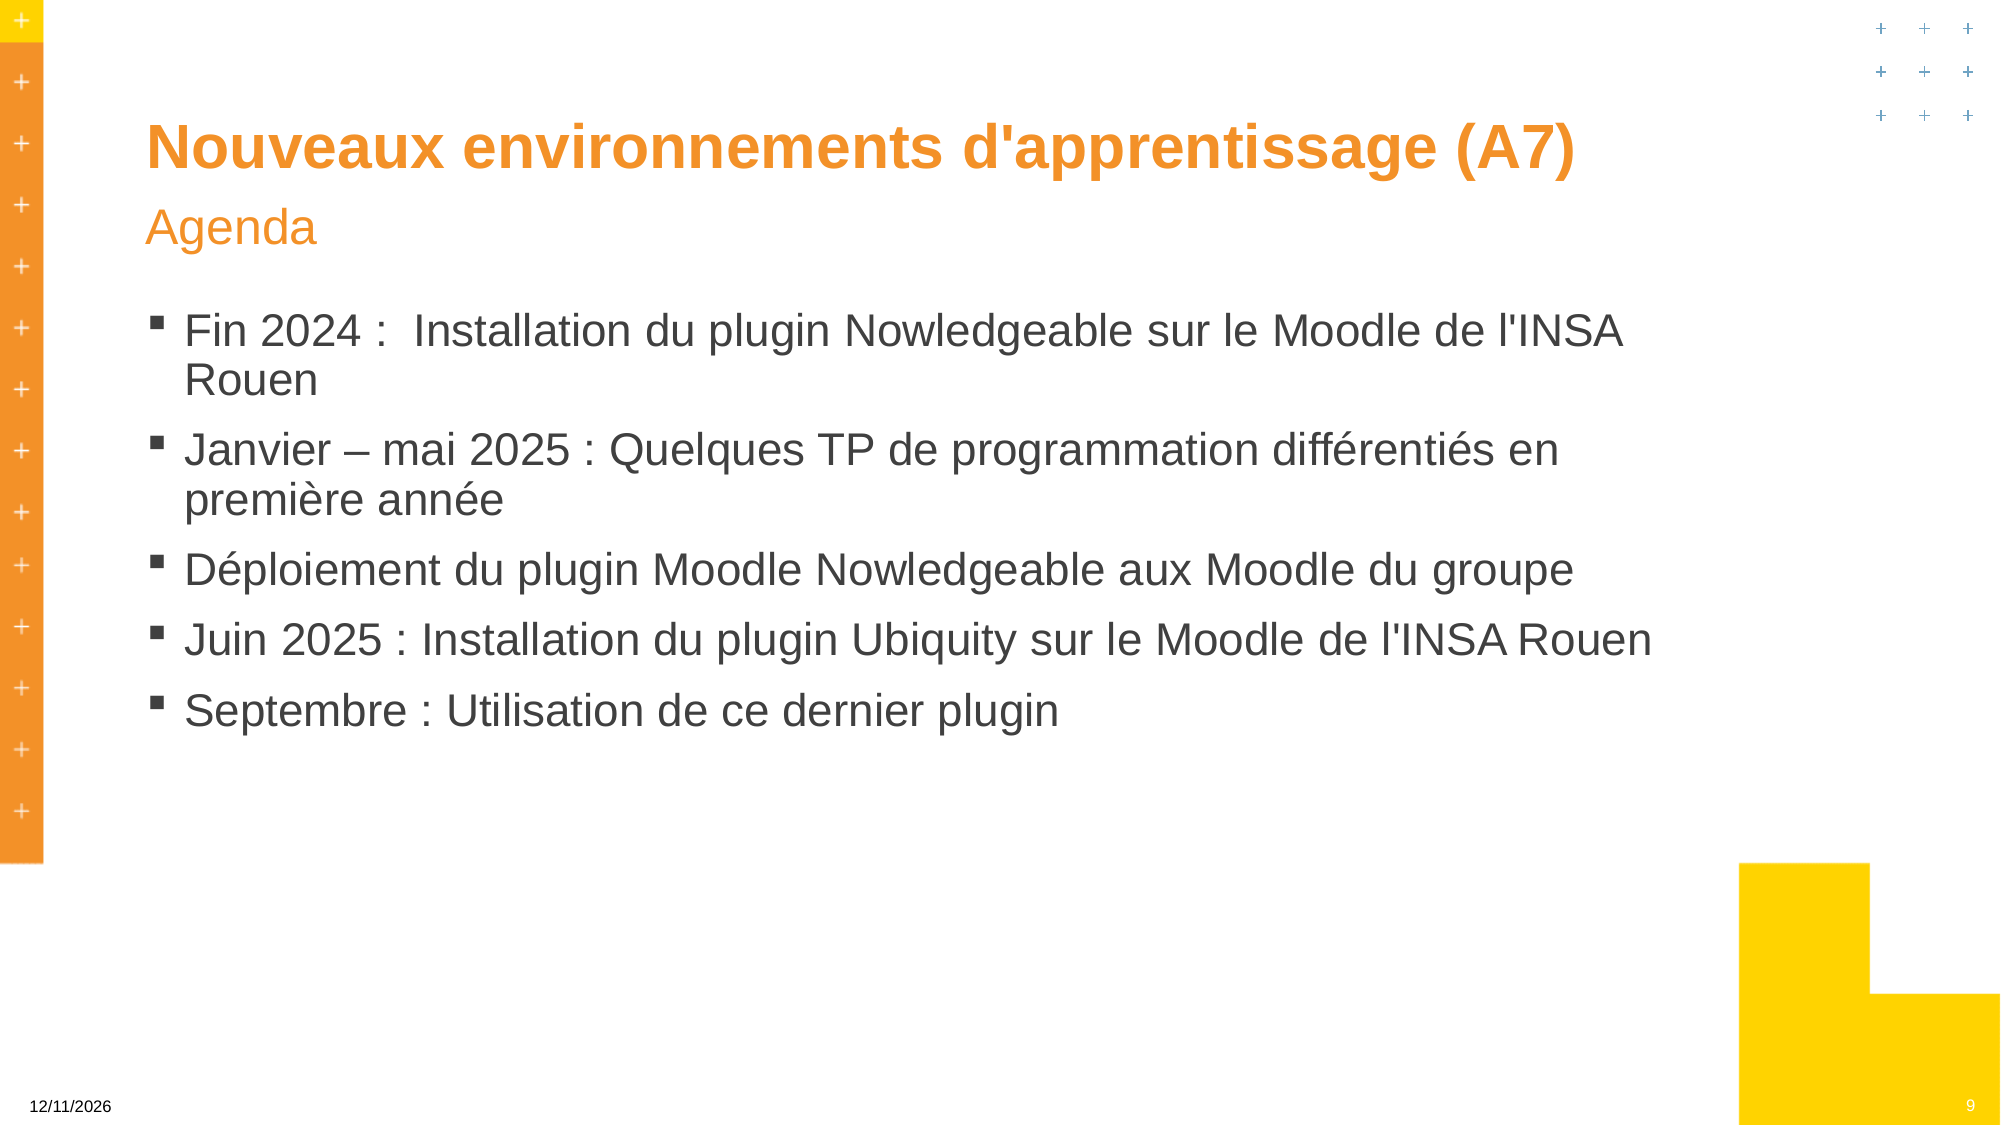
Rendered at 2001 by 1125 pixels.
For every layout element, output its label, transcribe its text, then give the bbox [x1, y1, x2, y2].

slide_number 9 [1531, 1084, 1982, 1125]
list Fin 2024 : Installation du plugin Nowledgeable sur le Moodle de l'INSA Rouen Janvier – mai 2025 : Quelques TP de programmation différentiés en première année Déploiement du plugin Moodle Nowledgeable aux Moodle du groupe Juin 2025 : Installation du plugin Ubiquity sur le Moodle de l'INSA Rouen Septembre : Utilisation de ce dernier plugin [146, 306, 1734, 1014]
title Nouveaux environnements d'apprentissage (A7) [146, 114, 1855, 208]
picture [0, 0, 2001, 1125]
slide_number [23, 1085, 474, 1125]
text_box Agenda [145, 201, 1851, 294]
